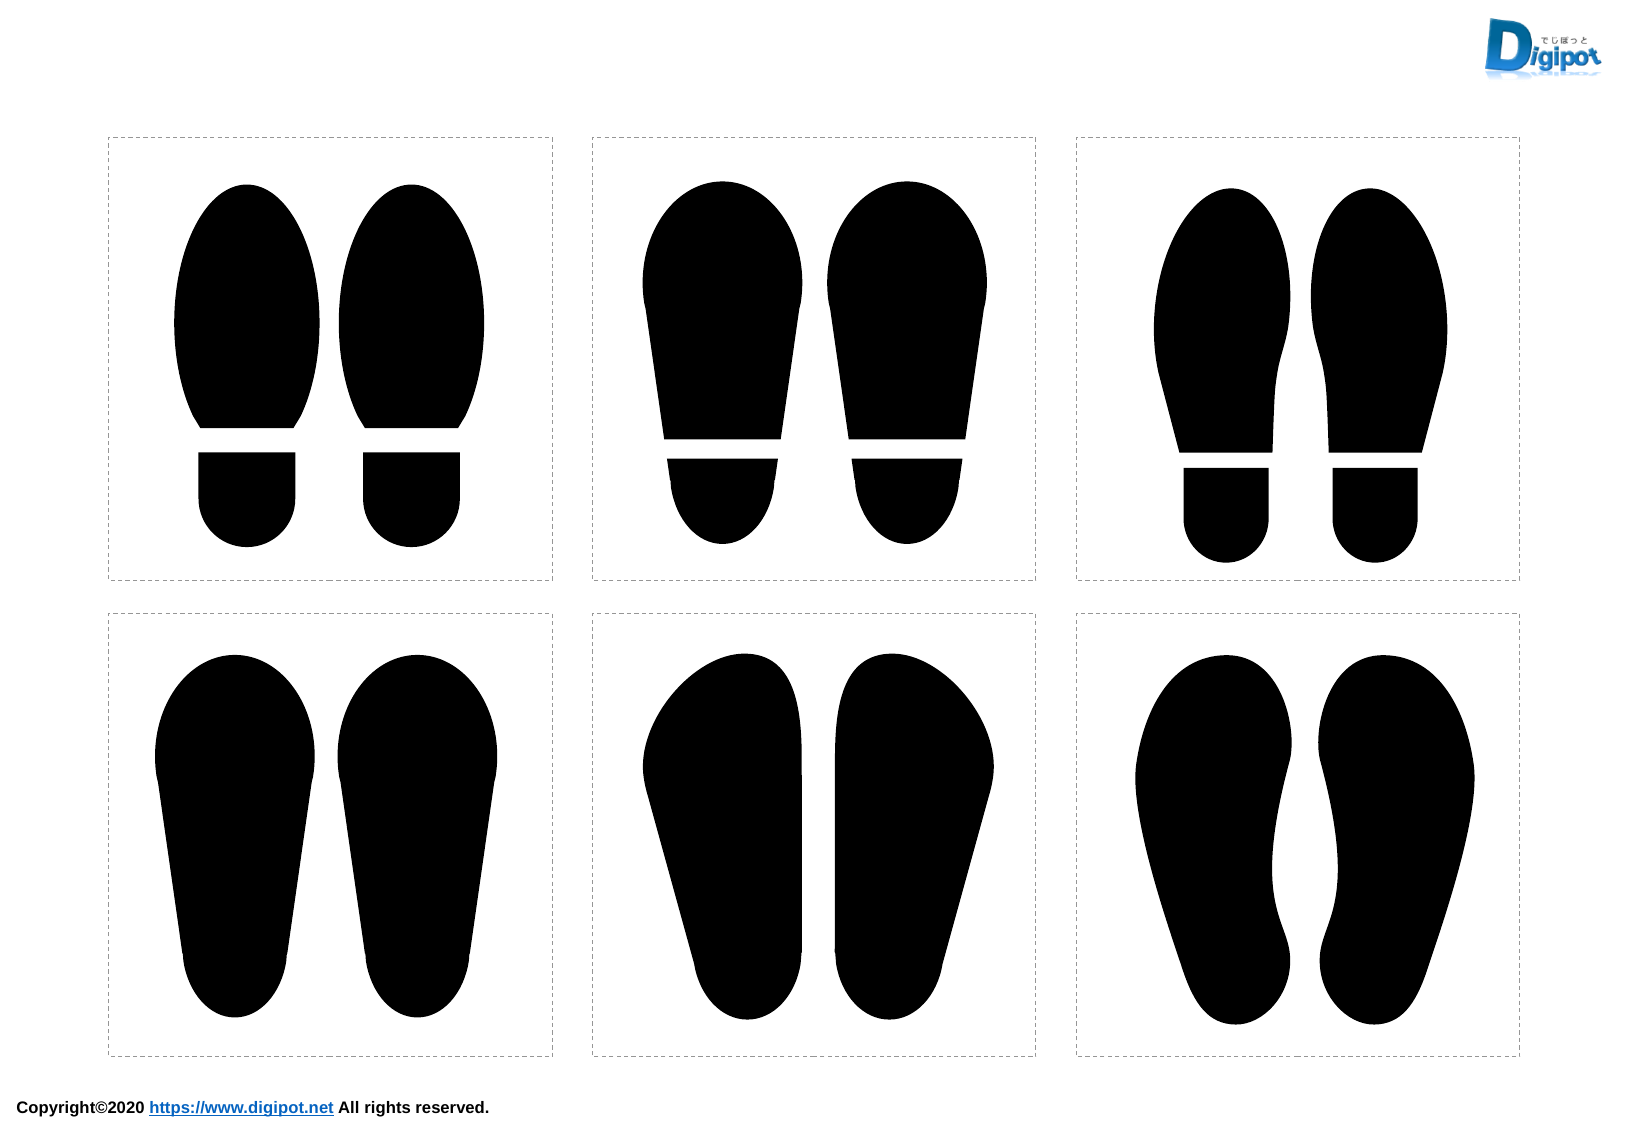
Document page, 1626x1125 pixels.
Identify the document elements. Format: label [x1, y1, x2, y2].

picture [1485, 18, 1602, 82]
text_box [642, 181, 987, 544]
text_box [174, 184, 485, 548]
text_box [1135, 655, 1475, 1025]
text_box [642, 653, 994, 1020]
text_box [155, 654, 498, 1018]
text_box [1153, 188, 1448, 563]
